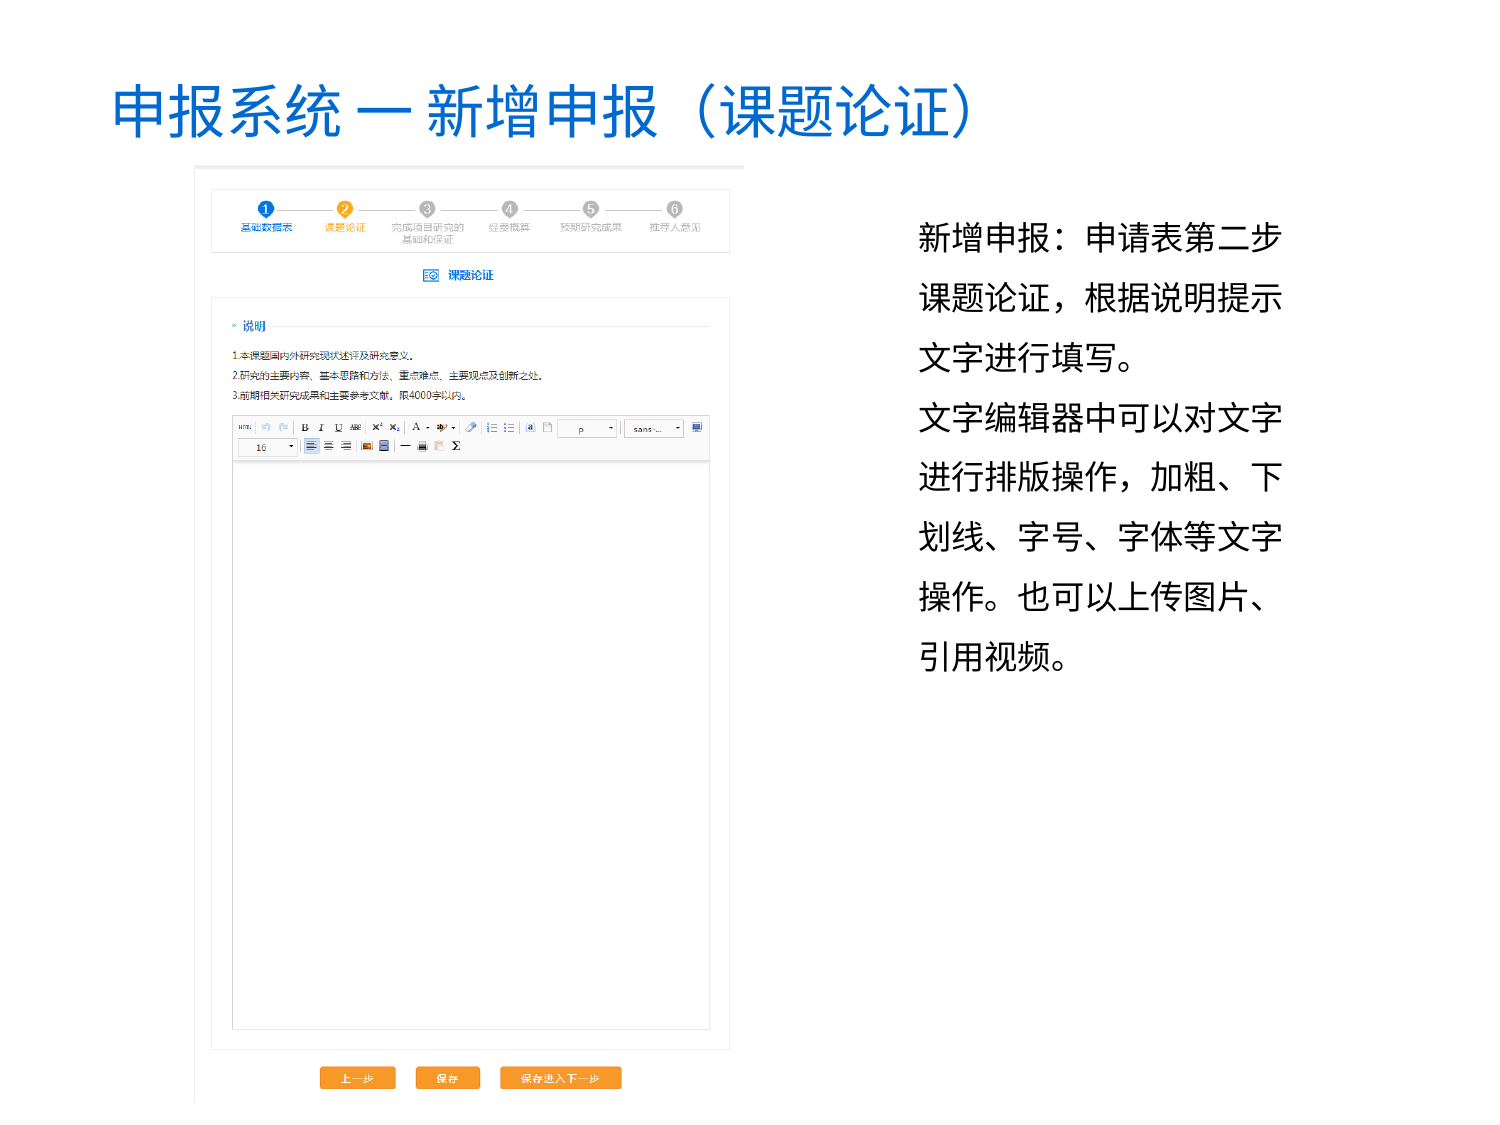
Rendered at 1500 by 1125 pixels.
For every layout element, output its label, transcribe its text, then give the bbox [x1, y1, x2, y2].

picture [194, 165, 744, 1103]
text_box 申报系统 一 新增申报（课题论证） [94, 67, 1025, 153]
text_box 新增申报：申请表第二步课题论证，根据说明提示文字进行填写。 文字编辑器中可以对文字进行排版操作，加粗、下划线、字号、字体等文字操作。也可以上传图片、引用视频。 [903, 189, 1329, 684]
